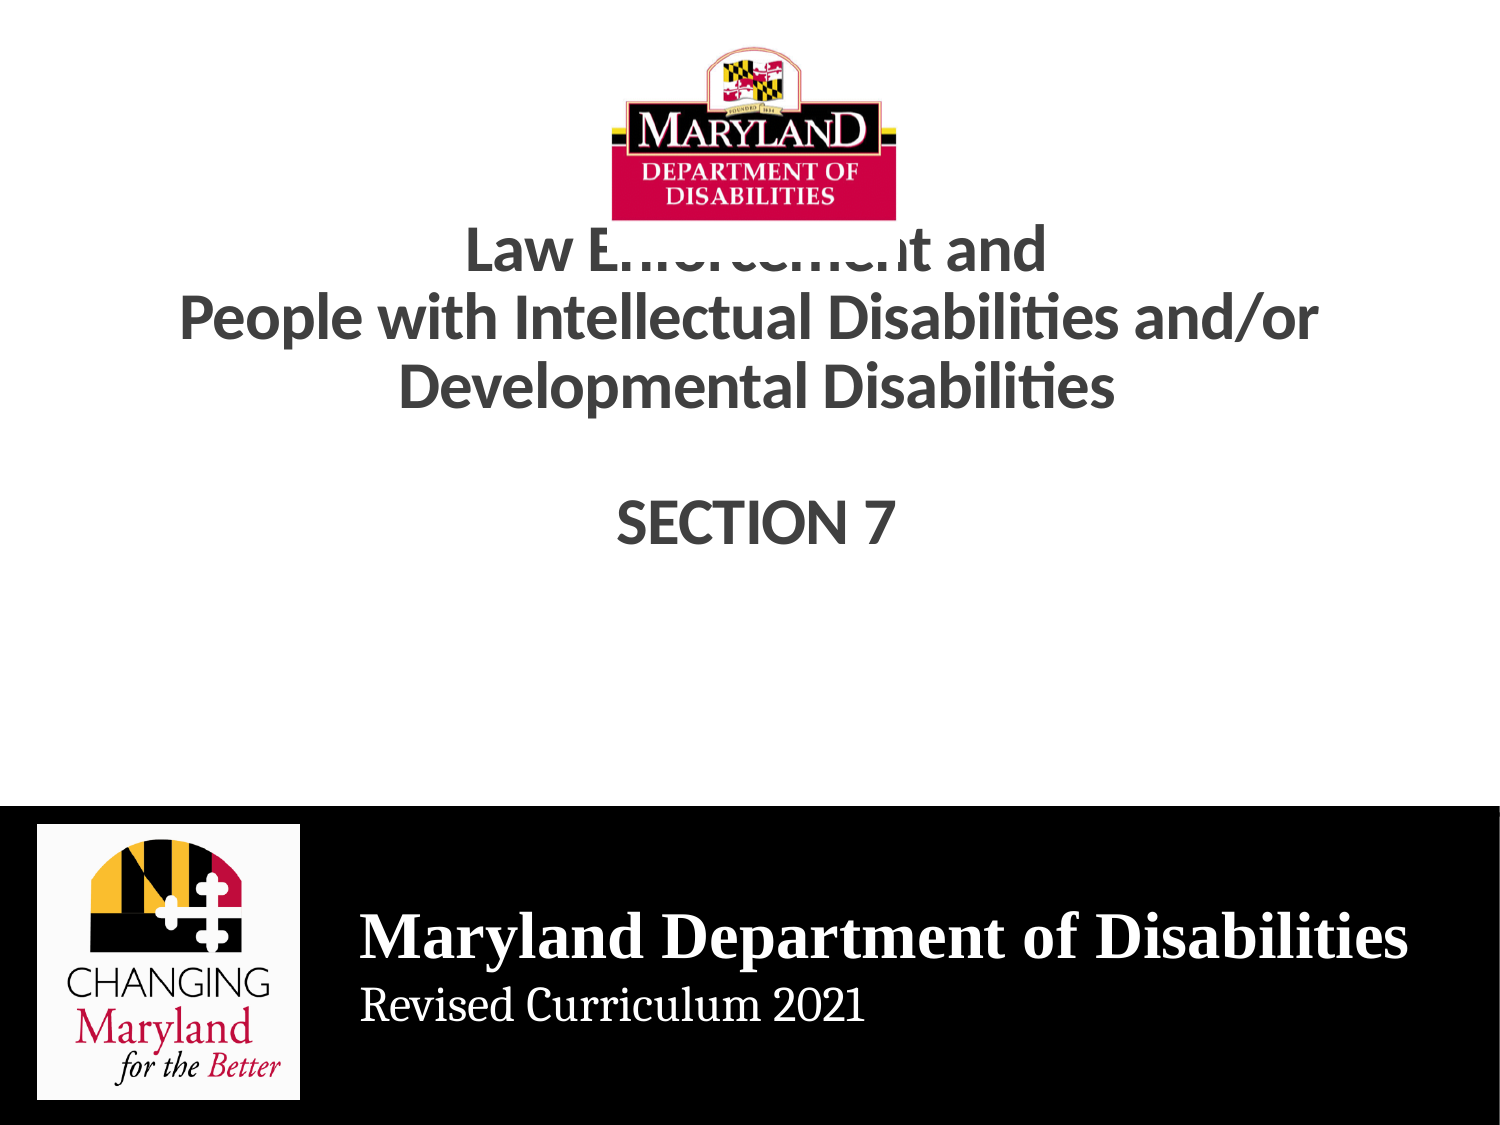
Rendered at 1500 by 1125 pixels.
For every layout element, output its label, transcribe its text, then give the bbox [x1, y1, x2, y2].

picture [36, 824, 301, 1101]
text_box Maryland Department of Disabilities Revised Curriculum 2021 [344, 884, 1433, 1039]
title Law Enforcement and People with Intellectual Disabilities and/or Developmental Disabilities SECTION 7 [82, 37, 1433, 638]
picture [606, 39, 901, 263]
